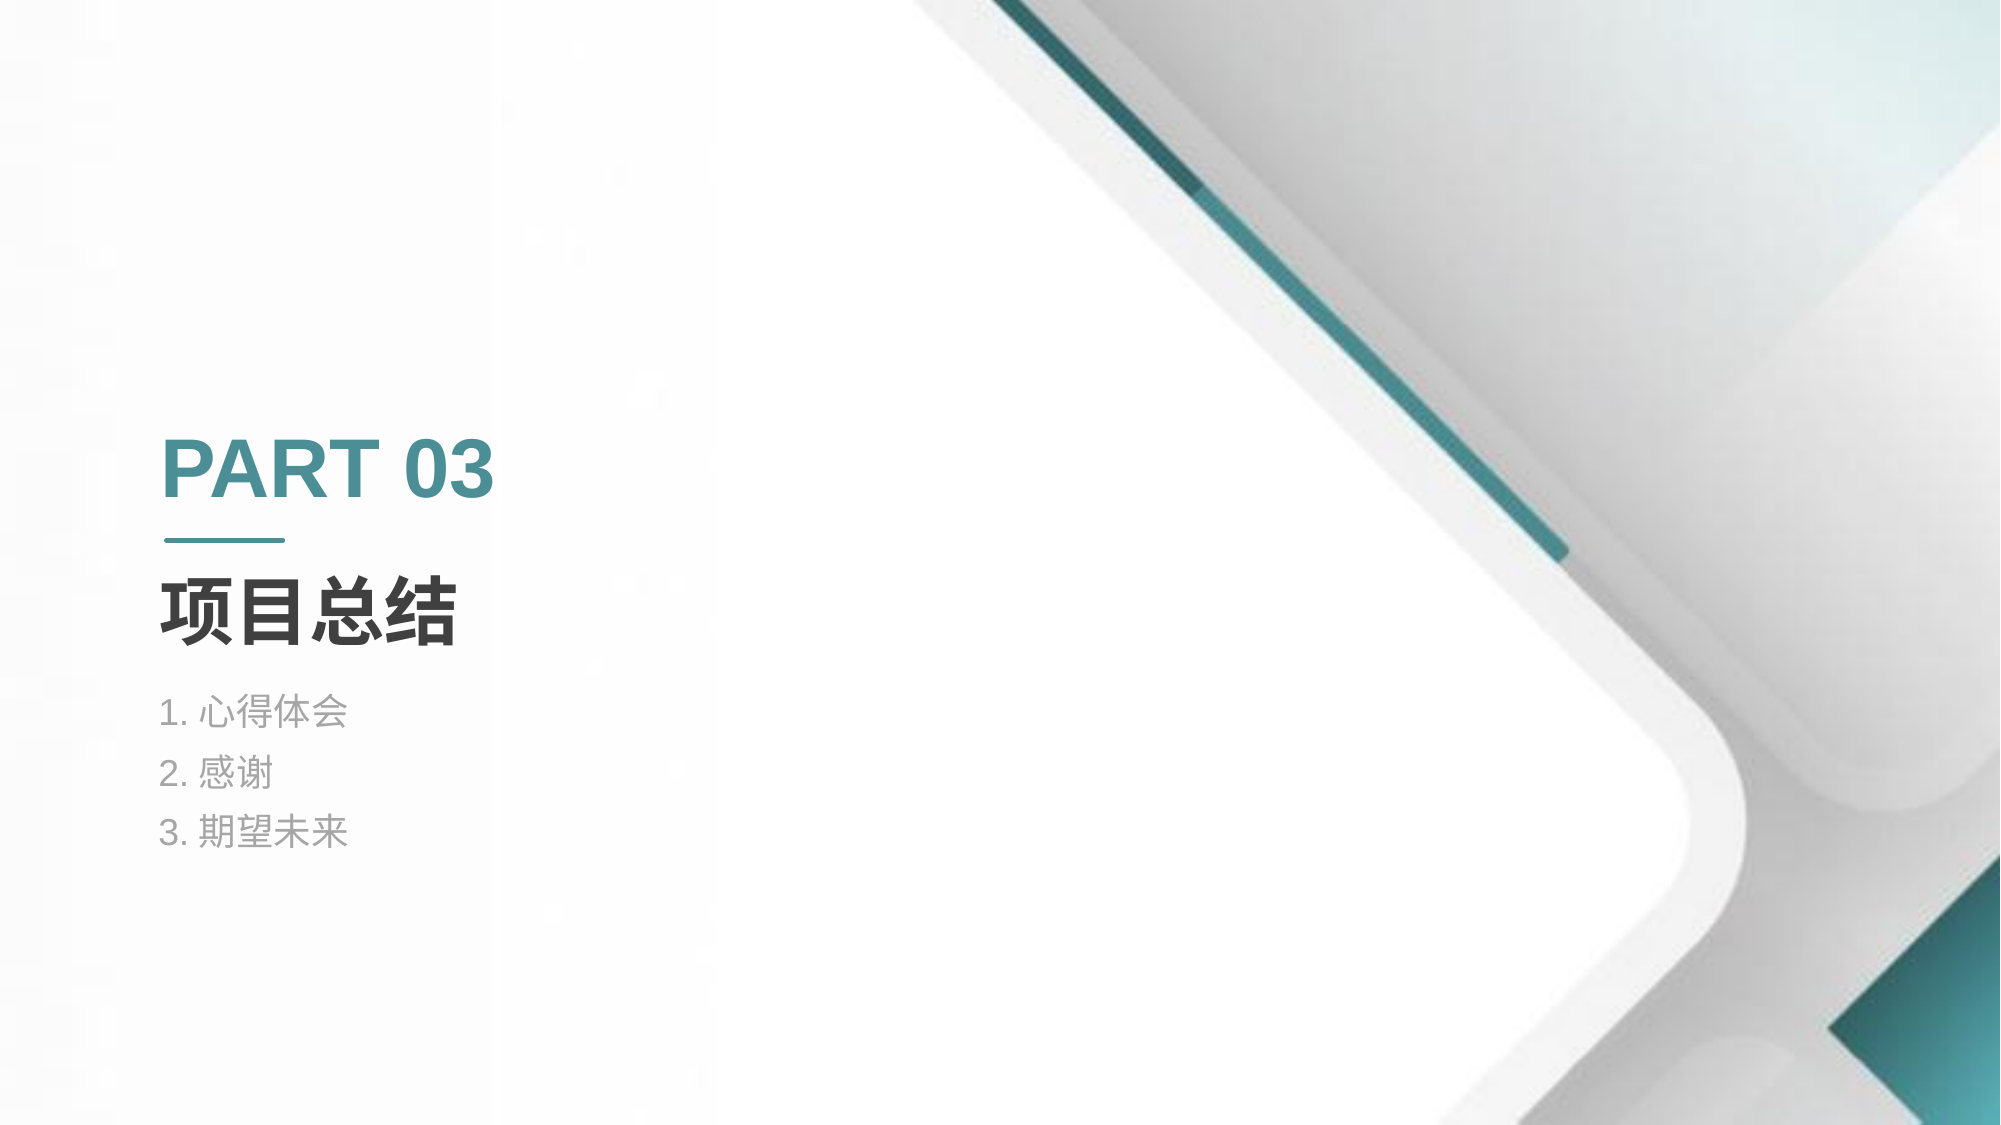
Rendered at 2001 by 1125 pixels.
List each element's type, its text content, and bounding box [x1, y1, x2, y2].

text_box 1.心得体会 [143, 680, 646, 741]
text_box 项目总结 [145, 557, 475, 663]
text_box PART 03 [145, 407, 512, 522]
text_box 3.期望未来 [143, 800, 646, 861]
text_box 2.感谢 [143, 741, 646, 800]
picture [0, 0, 2000, 1125]
